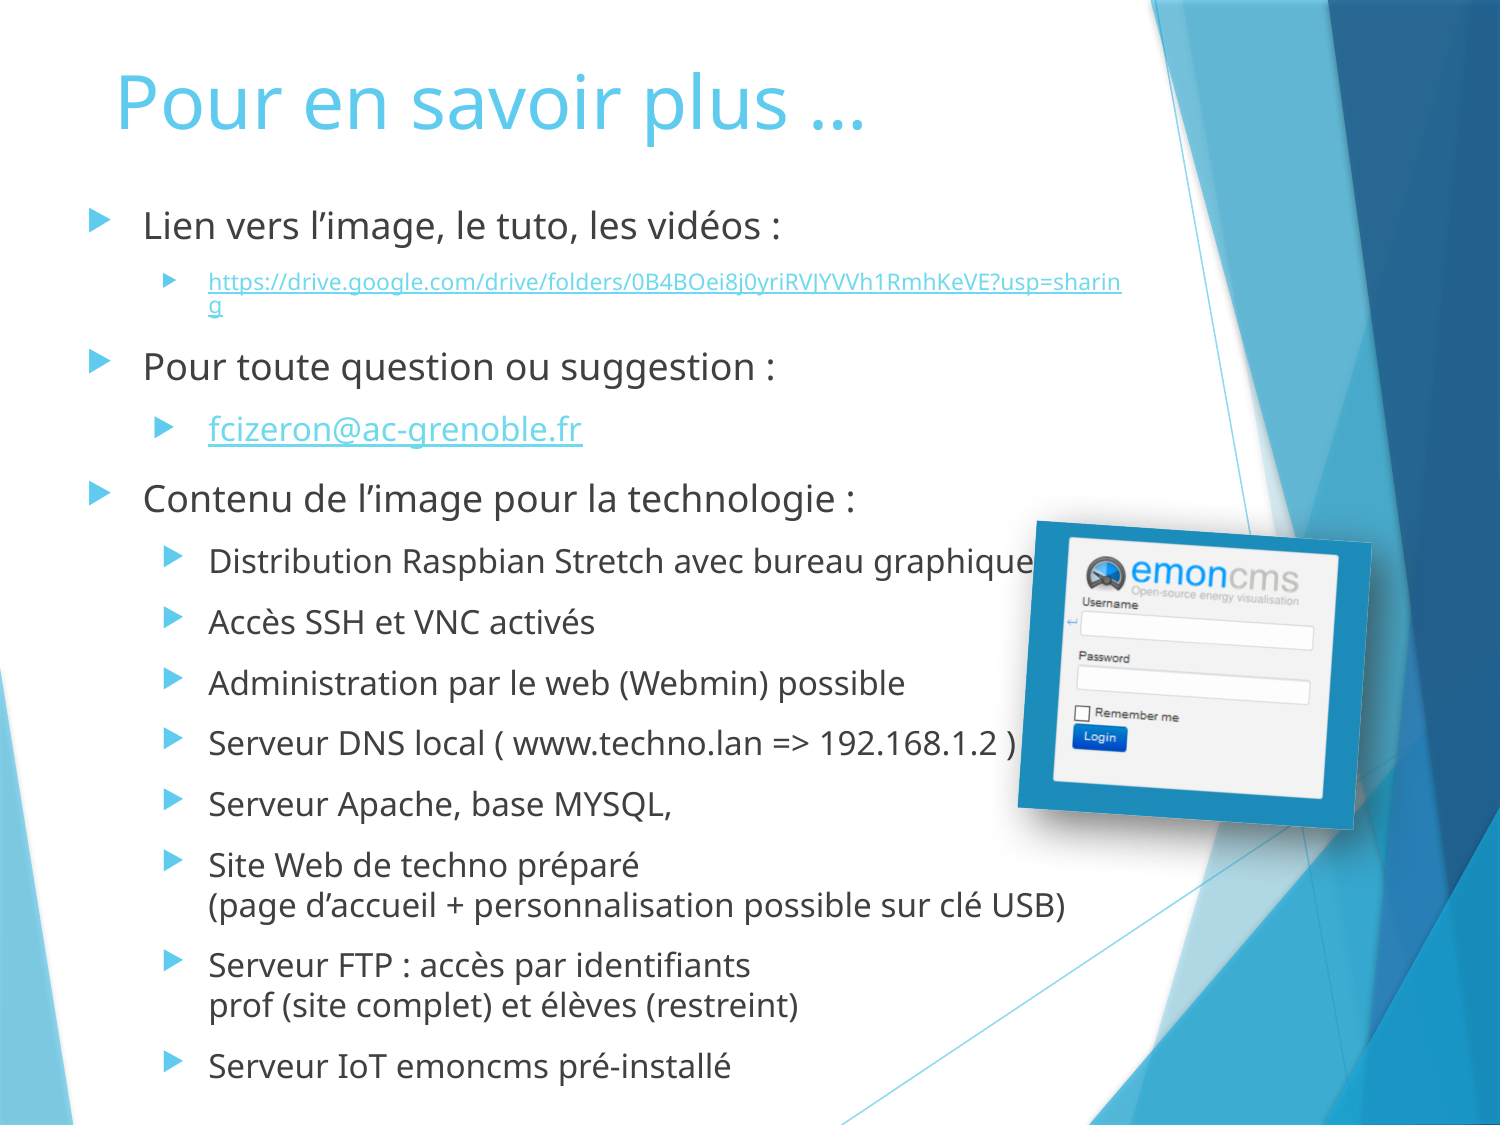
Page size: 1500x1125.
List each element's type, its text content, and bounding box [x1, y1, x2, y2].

picture [1018, 521, 1371, 829]
title Pour en savoir plus … [99, 47, 1142, 194]
list Lien vers l’image, le tuto, les vidéos : https://drive.google.com/drive/folders/0B4BOei8j0yriRVJYVVh1RmhKeVE?usp=sharing Pour toute question ou suggestion : fcizeron@ac-grenoble.fr Contenu de l’image pour la technologie : Distribution Raspbian Stretch avec bureau graphique Accès SSH et VNC activés Administration par le web (Webmin) possible Serveur DNS local ( www.techno.lan => 192.168.1.2 ) Serveur Apache, base MYSQL, Site Web de techno préparé (page d’accueil + personnalisation possible sur clé USB) Serveur FTP : accès par identifiants prof (site complet) et élèves (restreint) Serveur IoT emoncms pré-installé [71, 194, 1144, 1103]
